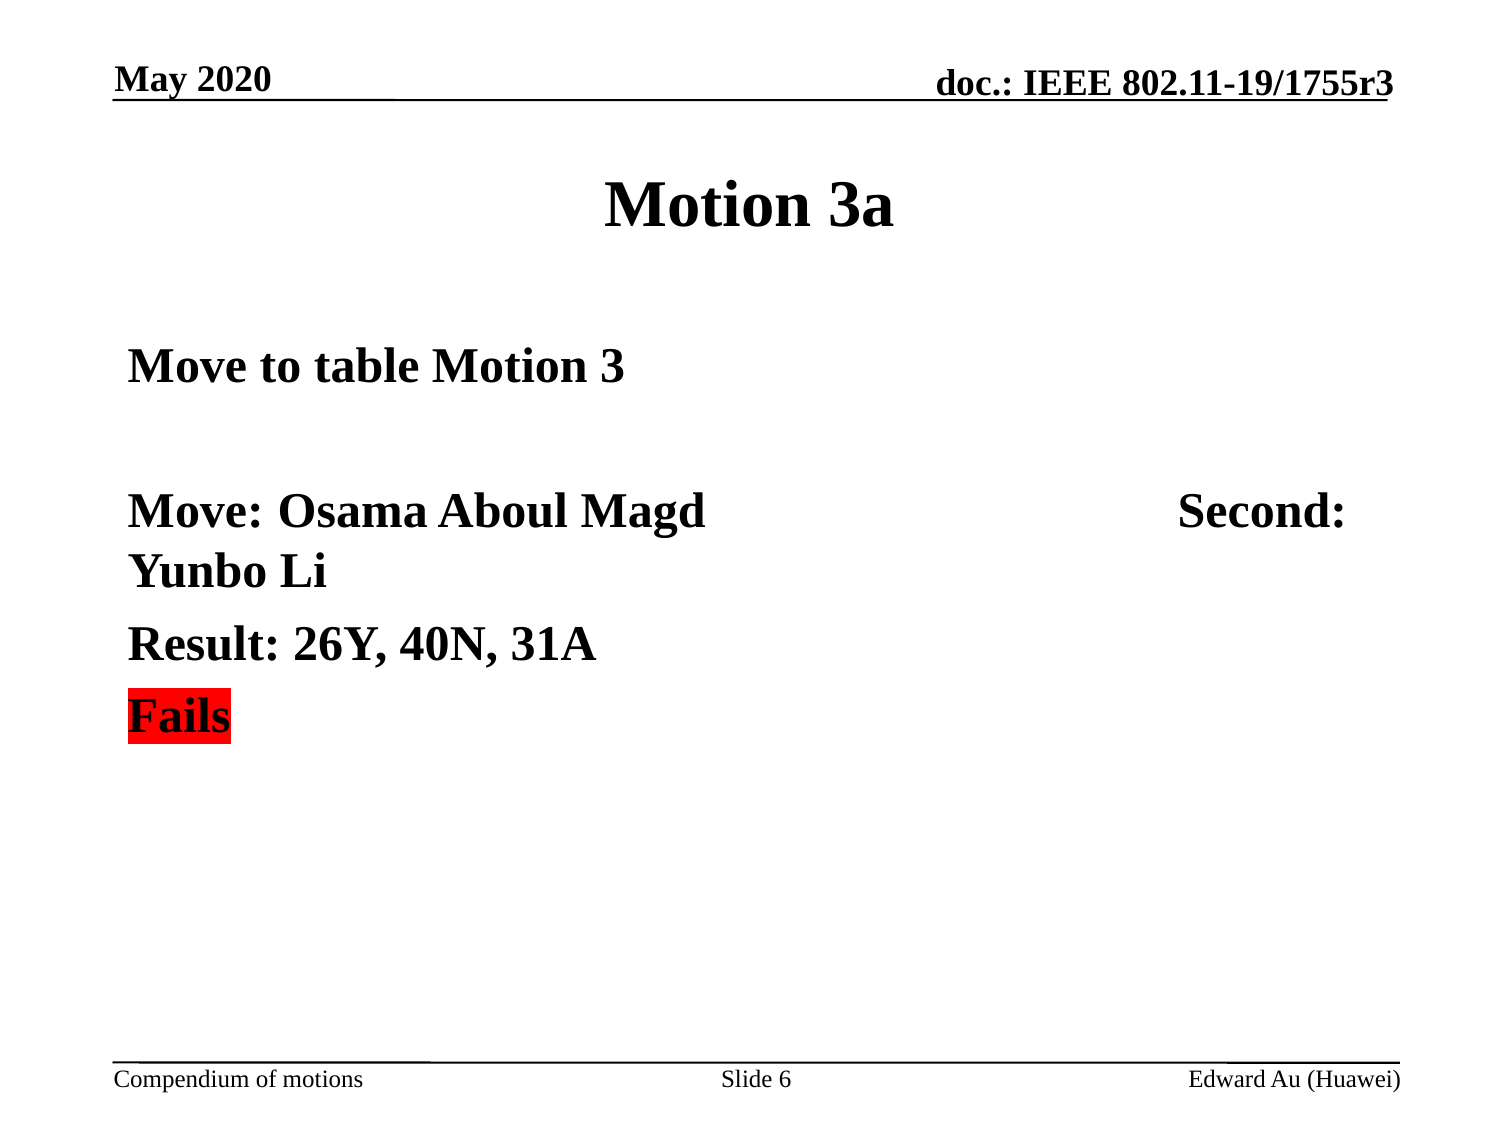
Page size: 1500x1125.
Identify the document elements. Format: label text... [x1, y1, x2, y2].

footer Edward Au (Huawei) [878, 1061, 1402, 1093]
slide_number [114, 54, 423, 100]
list Move to table Motion 3 Move: Osama Aboul Magd Second: Yunbo Li Result: 26Y, 40N, 31A Fails [112, 324, 1388, 1000]
slide_number Slide 6 [712, 1061, 800, 1123]
title Motion 3a [112, 112, 1388, 288]
